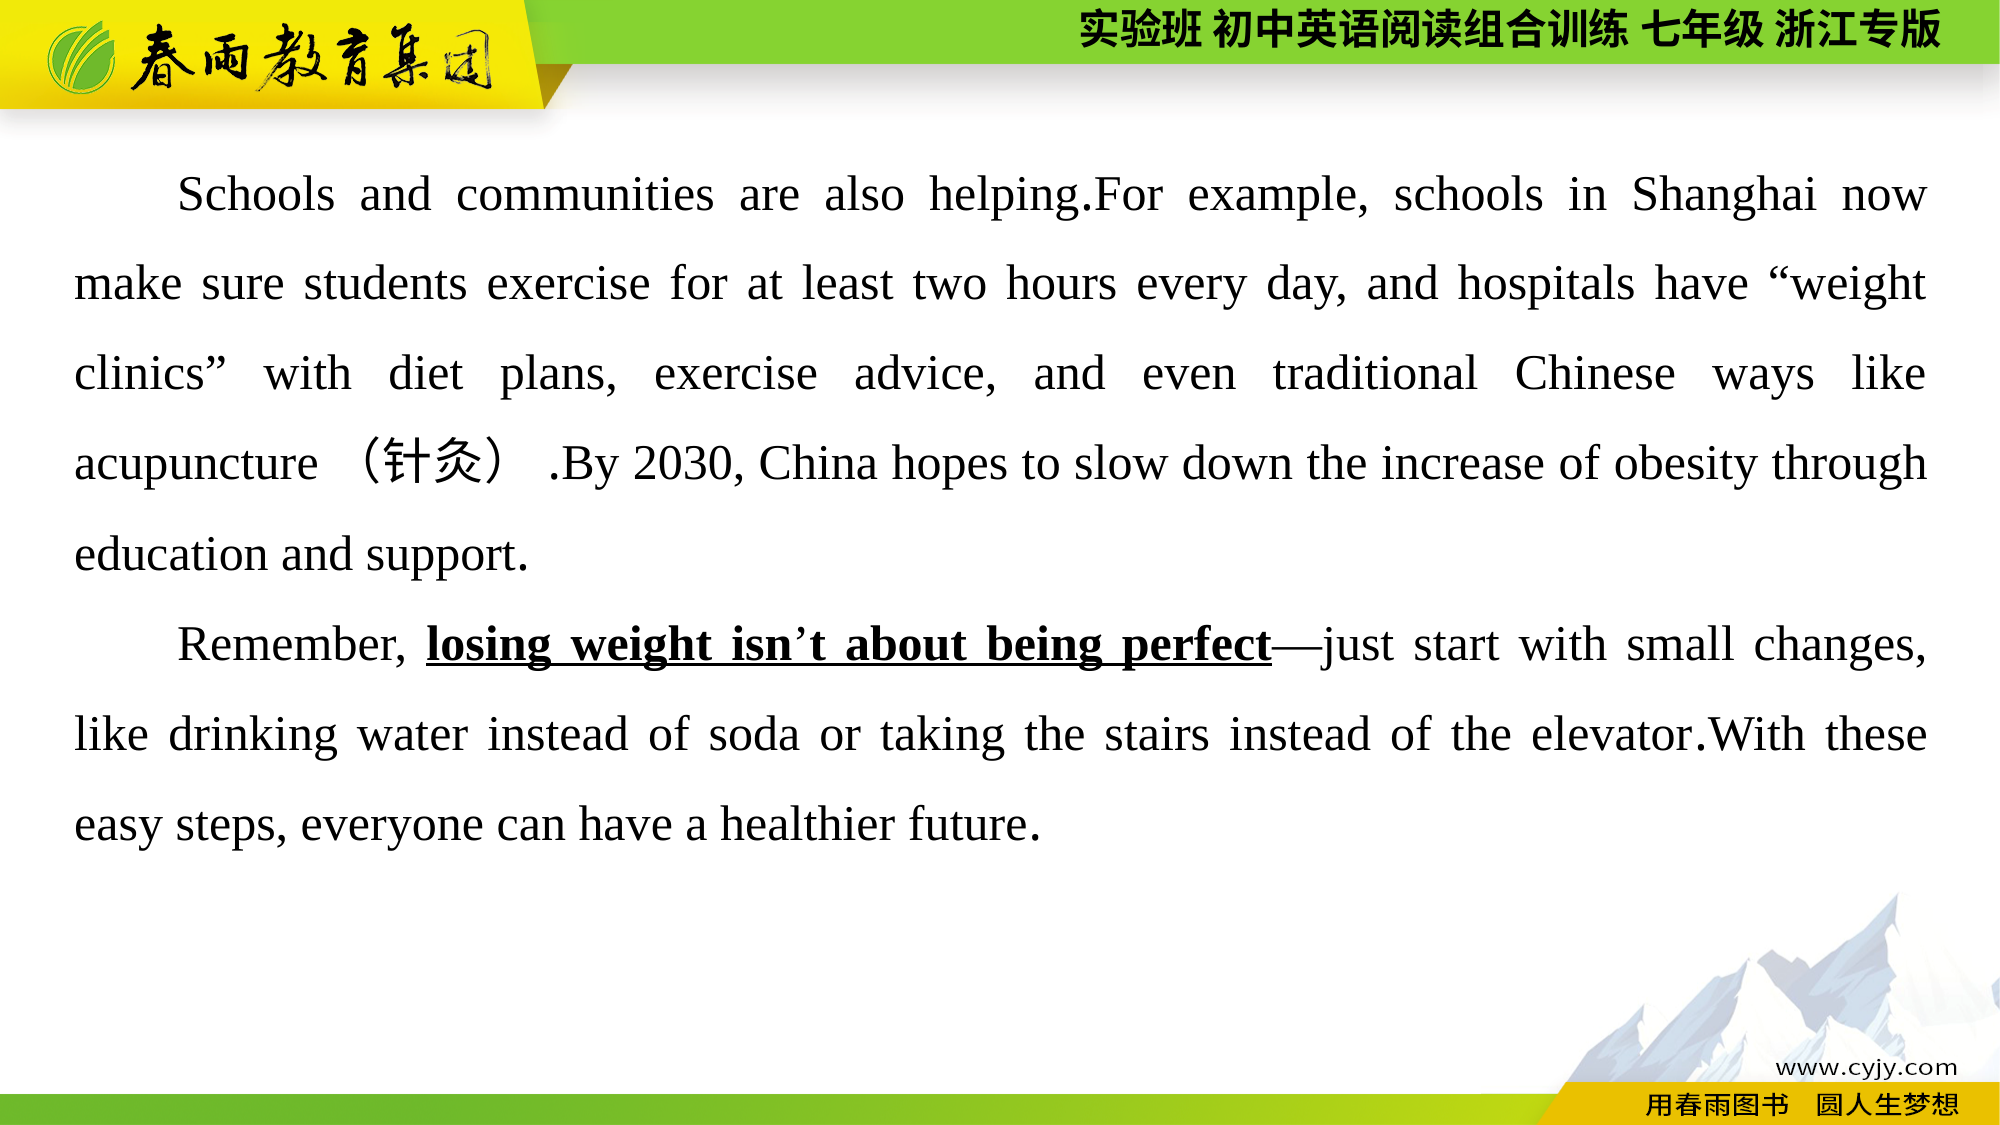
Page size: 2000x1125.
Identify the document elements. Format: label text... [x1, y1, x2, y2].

list Schools and communities are also helping.For example, schools in Shanghai now make sure students exercise for at least two hours every day, and hospitals have “weight clinics” with diet plans, exercise advice, and even traditional Chinese ways like acupuncture（针灸）.By 2030, China hopes to slow down the increase of obesity through education and support. Remember, losing weight isn’t about being perfect—just start with small changes, like drinking water instead of soda or taking the stairs instead of the elevator.With these easy steps, everyone can have a healthier future. [59, 122, 1944, 854]
picture [0, 0, 2000, 1125]
